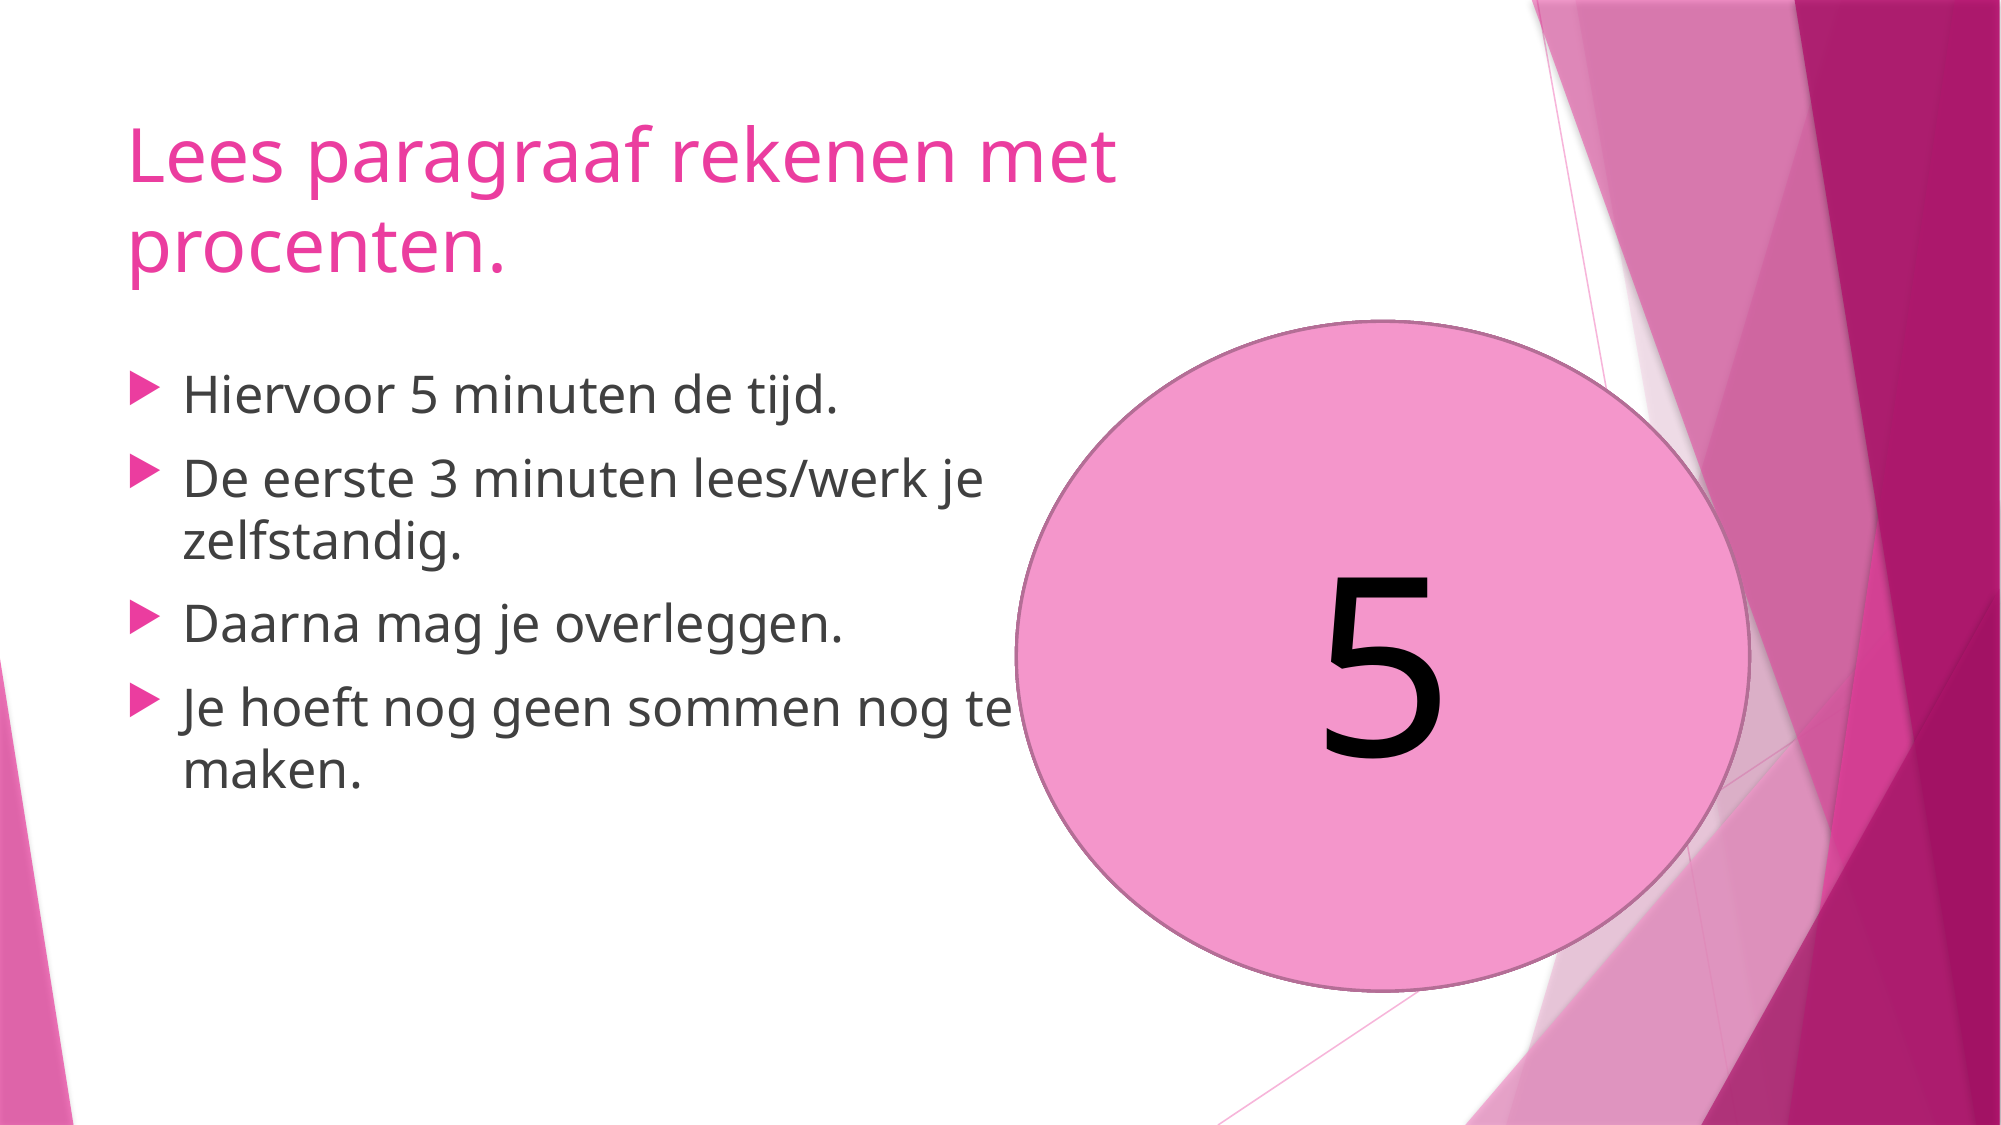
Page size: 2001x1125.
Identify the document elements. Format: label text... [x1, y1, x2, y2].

list Hiervoor 5 minuten de tijd. De eerste 3 minuten lees/werk je zelfstandig. Daarna mag je overleggen. Je hoeft nog geen sommen nog te maken. [111, 354, 1046, 992]
title Lees paragraaf rekenen met procenten. [111, 99, 1522, 317]
text_box 5 [1014, 319, 1752, 993]
